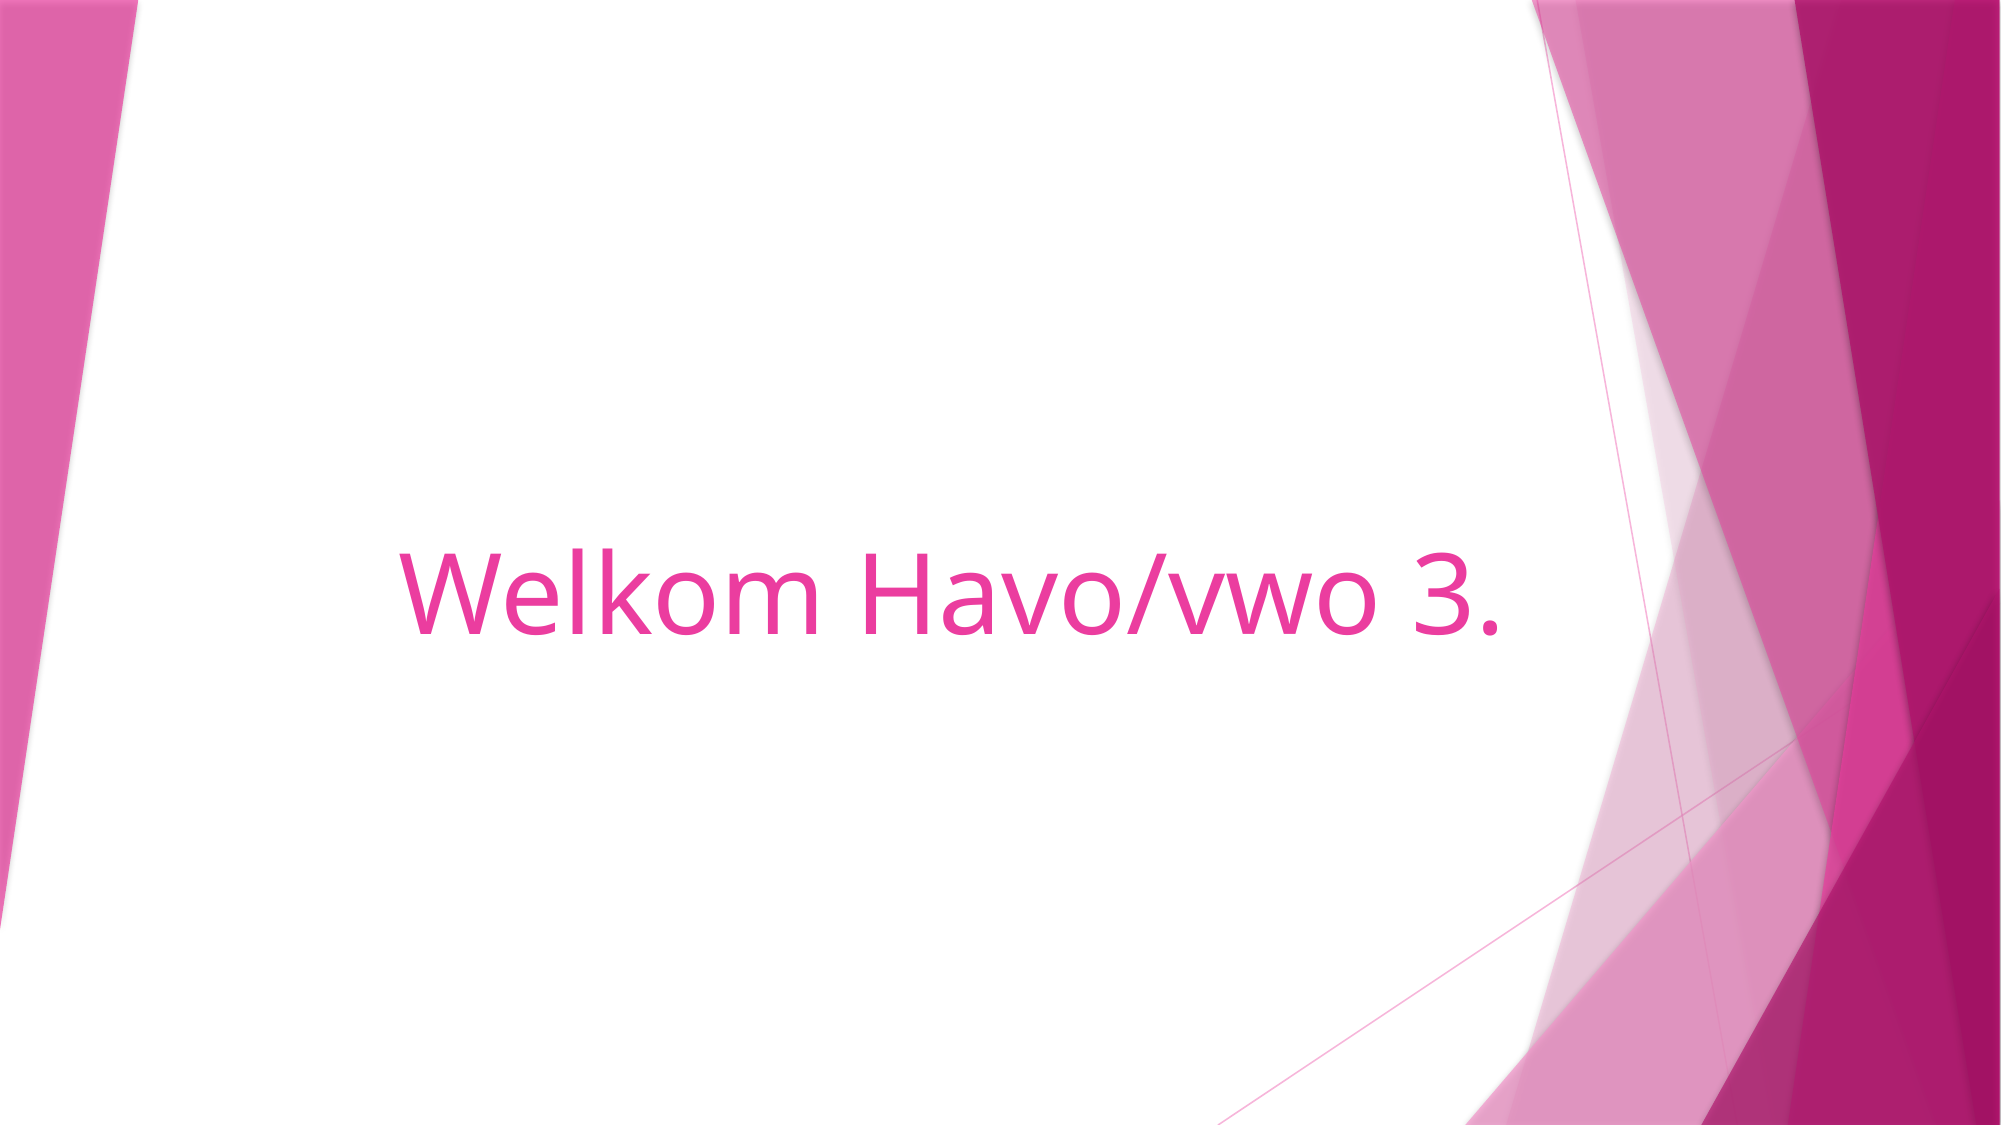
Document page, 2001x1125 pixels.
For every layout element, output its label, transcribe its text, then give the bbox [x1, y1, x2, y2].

title Welkom Havo/vwo 3. [247, 394, 1522, 665]
